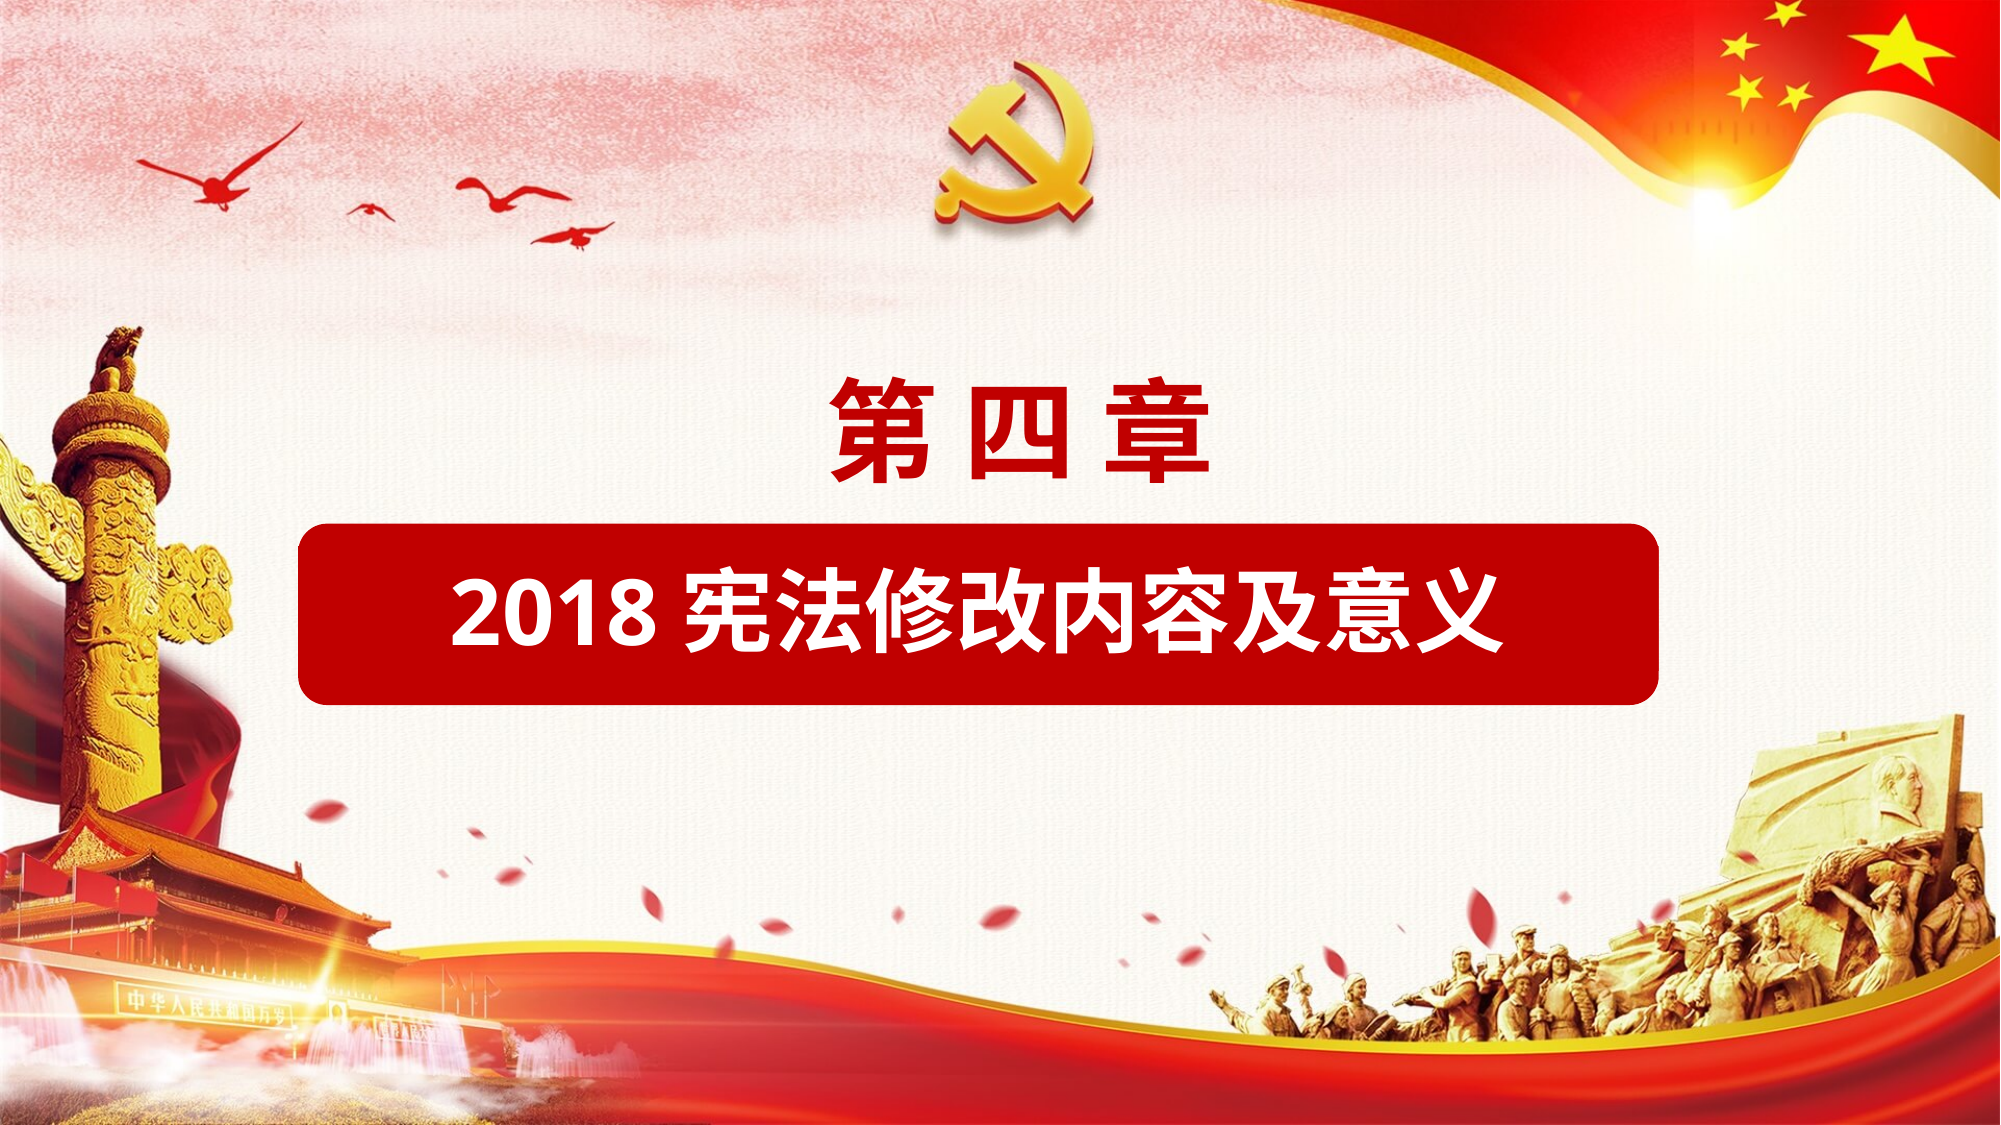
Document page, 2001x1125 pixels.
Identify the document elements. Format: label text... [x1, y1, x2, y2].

picture [0, 0, 2000, 1125]
text_box 第 四 章 [440, 286, 1600, 504]
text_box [298, 523, 1659, 706]
